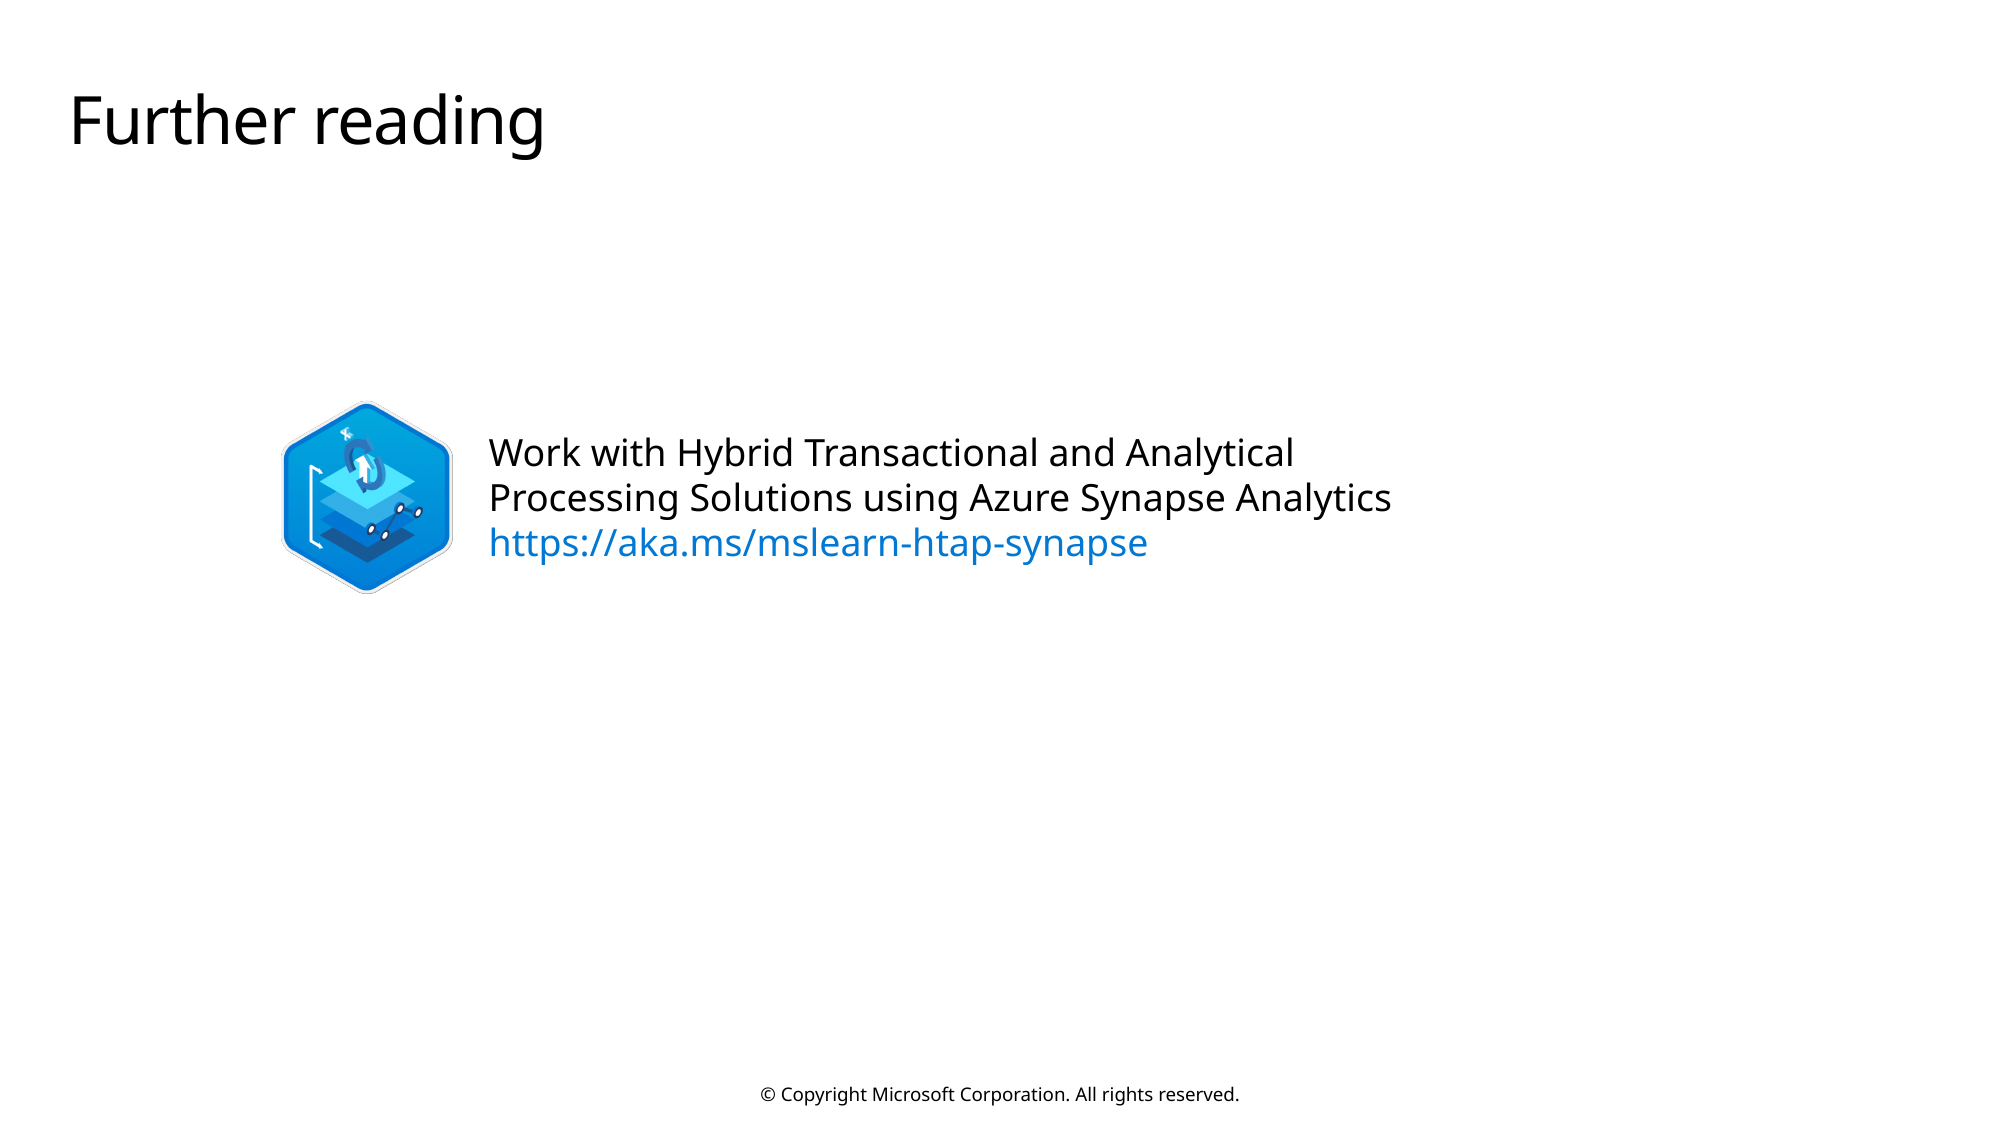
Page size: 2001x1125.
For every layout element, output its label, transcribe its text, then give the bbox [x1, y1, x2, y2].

picture [279, 400, 454, 595]
title Further reading [68, 72, 1930, 184]
text_box Work with Hybrid Transactional and Analytical Processing Solutions using Azure Synapse Analytics https://aka.ms/mslearn-htap-synapse [473, 421, 1457, 572]
